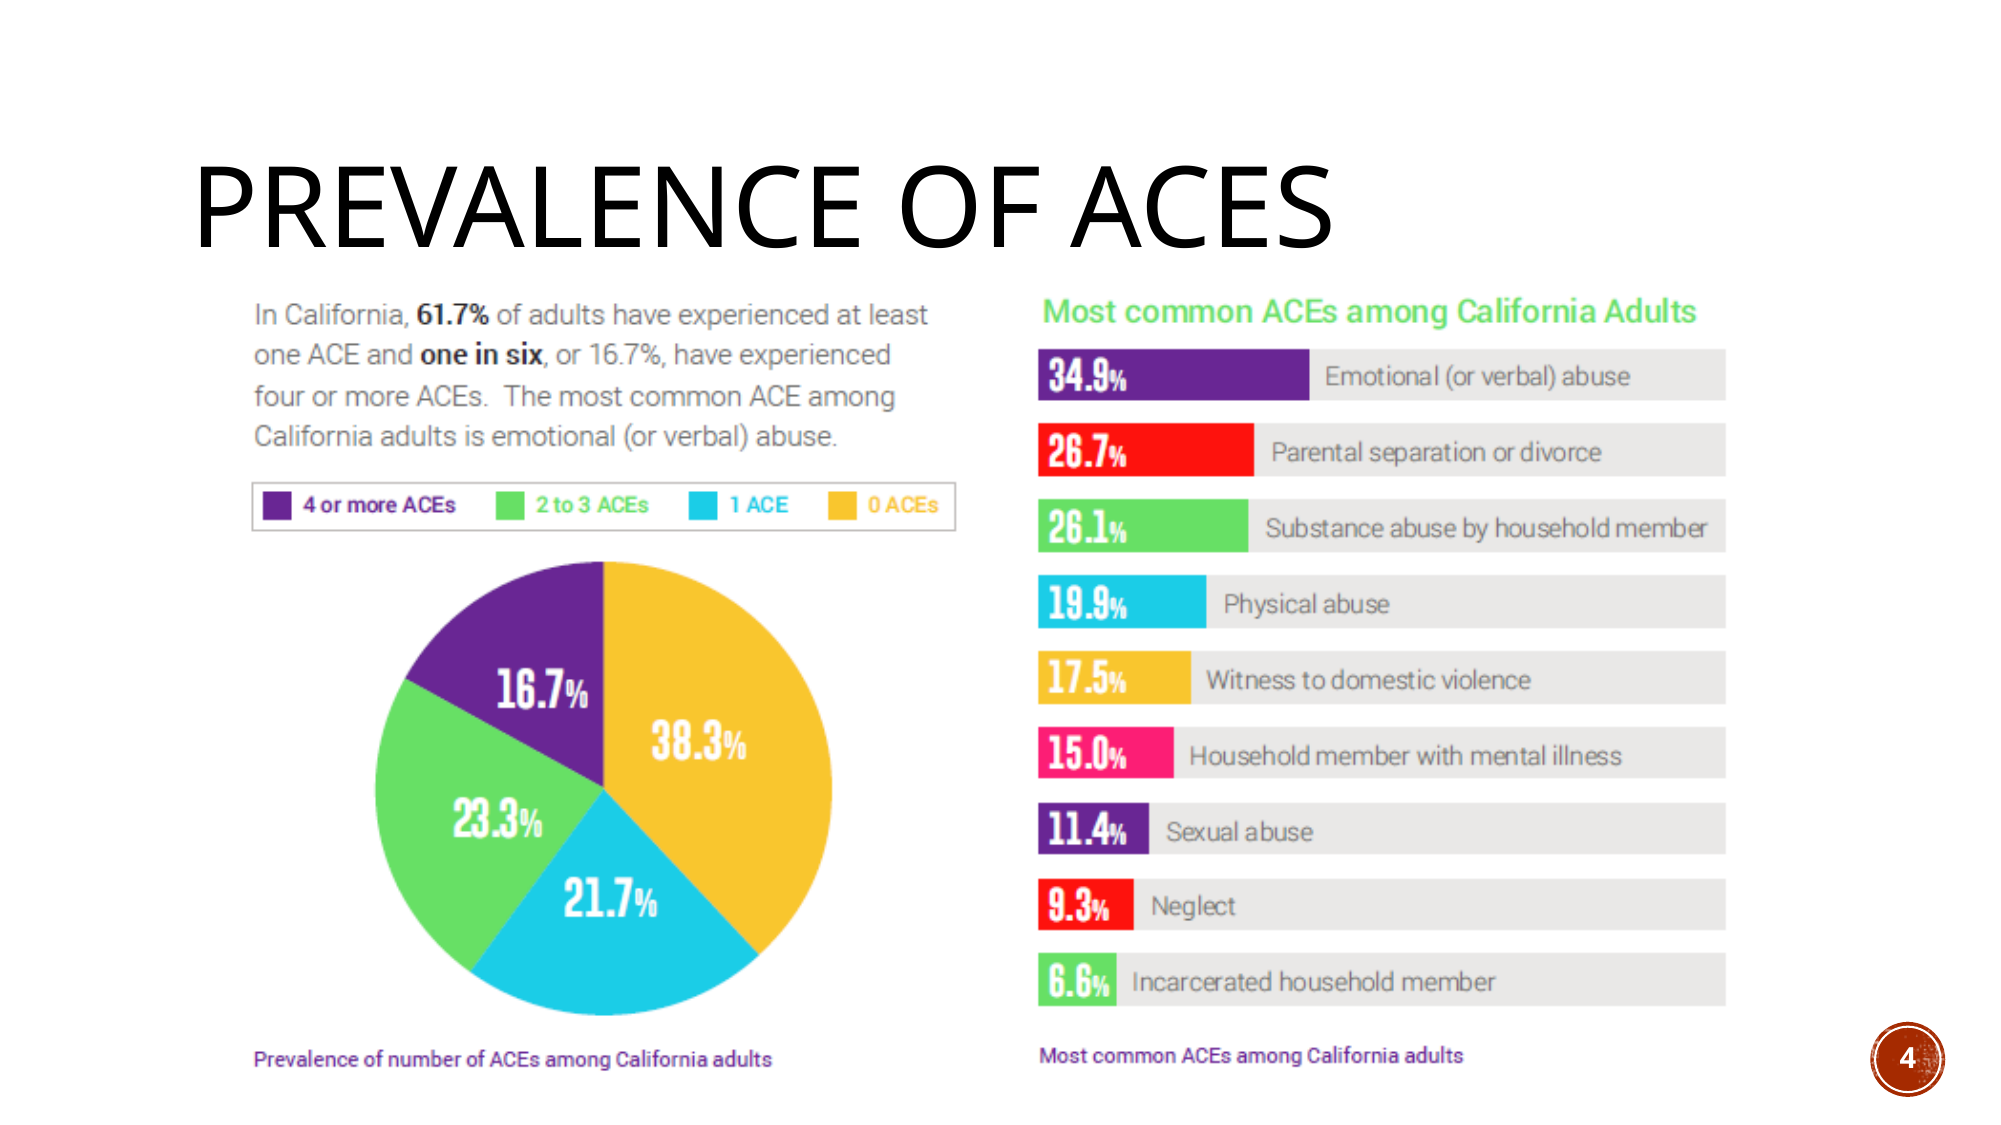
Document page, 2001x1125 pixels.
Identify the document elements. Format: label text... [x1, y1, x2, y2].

picture [232, 285, 1770, 1104]
slide_number 4 [1855, 1028, 1961, 1089]
title Prevalence of aces [175, 79, 1826, 344]
